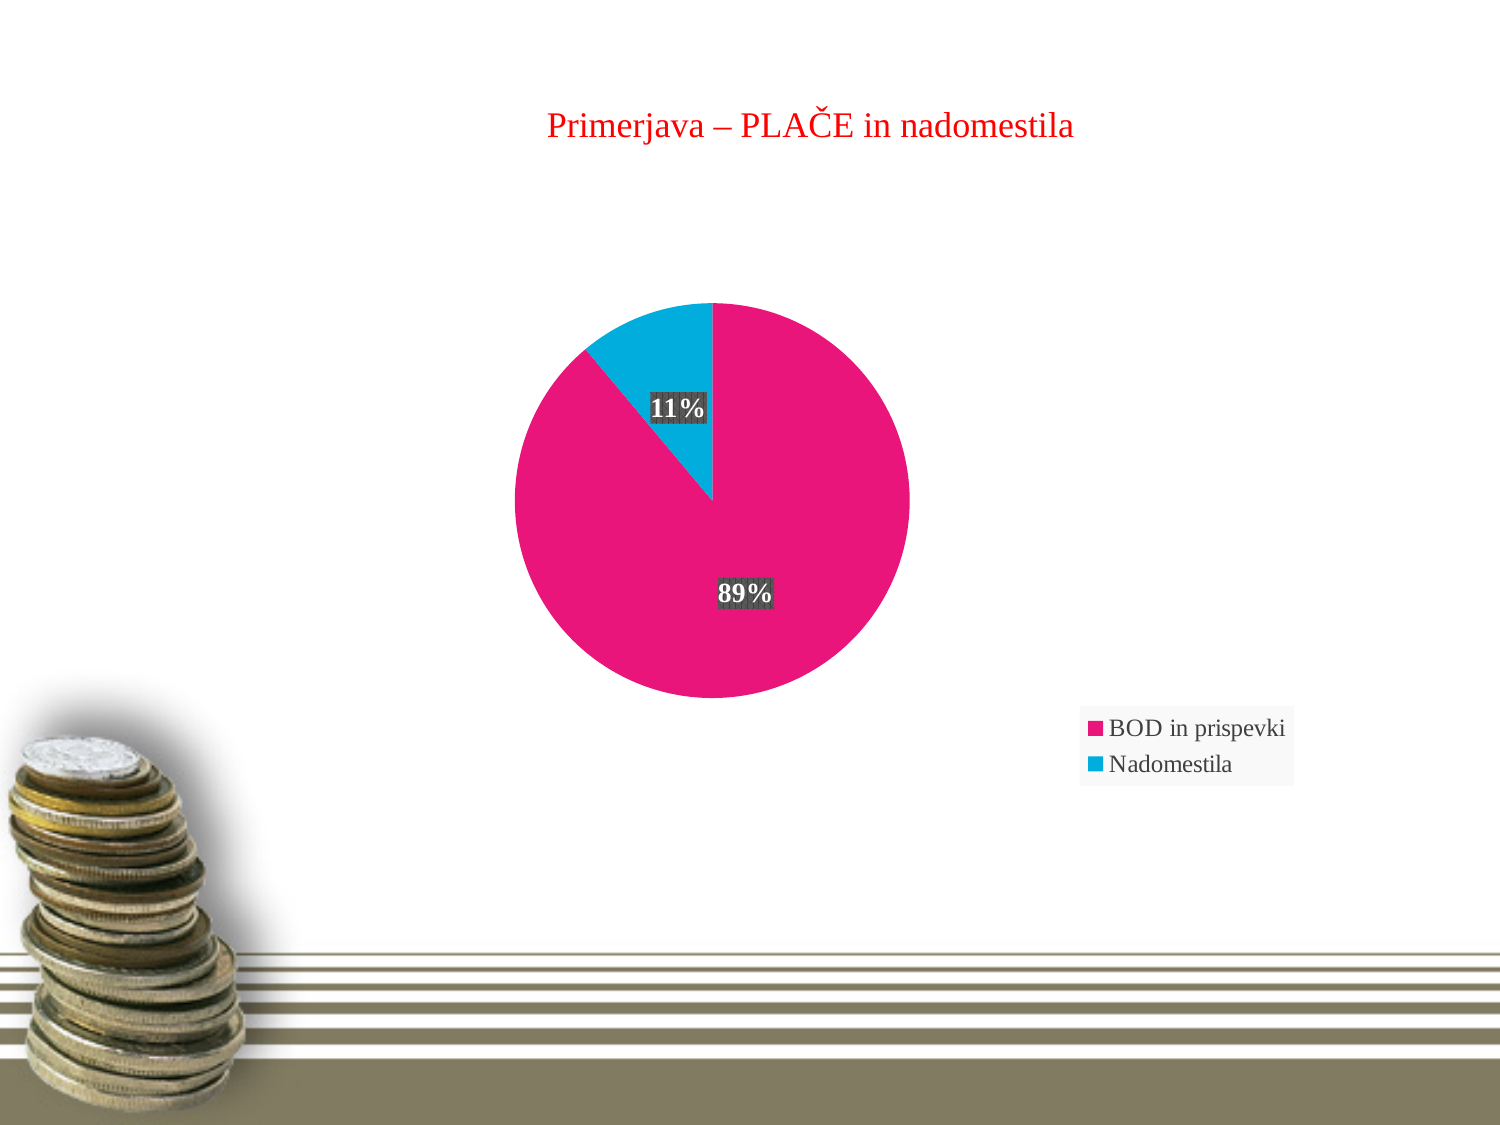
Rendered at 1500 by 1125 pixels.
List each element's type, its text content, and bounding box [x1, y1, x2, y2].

title Primerjava – PLAČE in nadomestila [234, 93, 1388, 174]
chart [187, 175, 1430, 950]
picture [0, 0, 1500, 1125]
